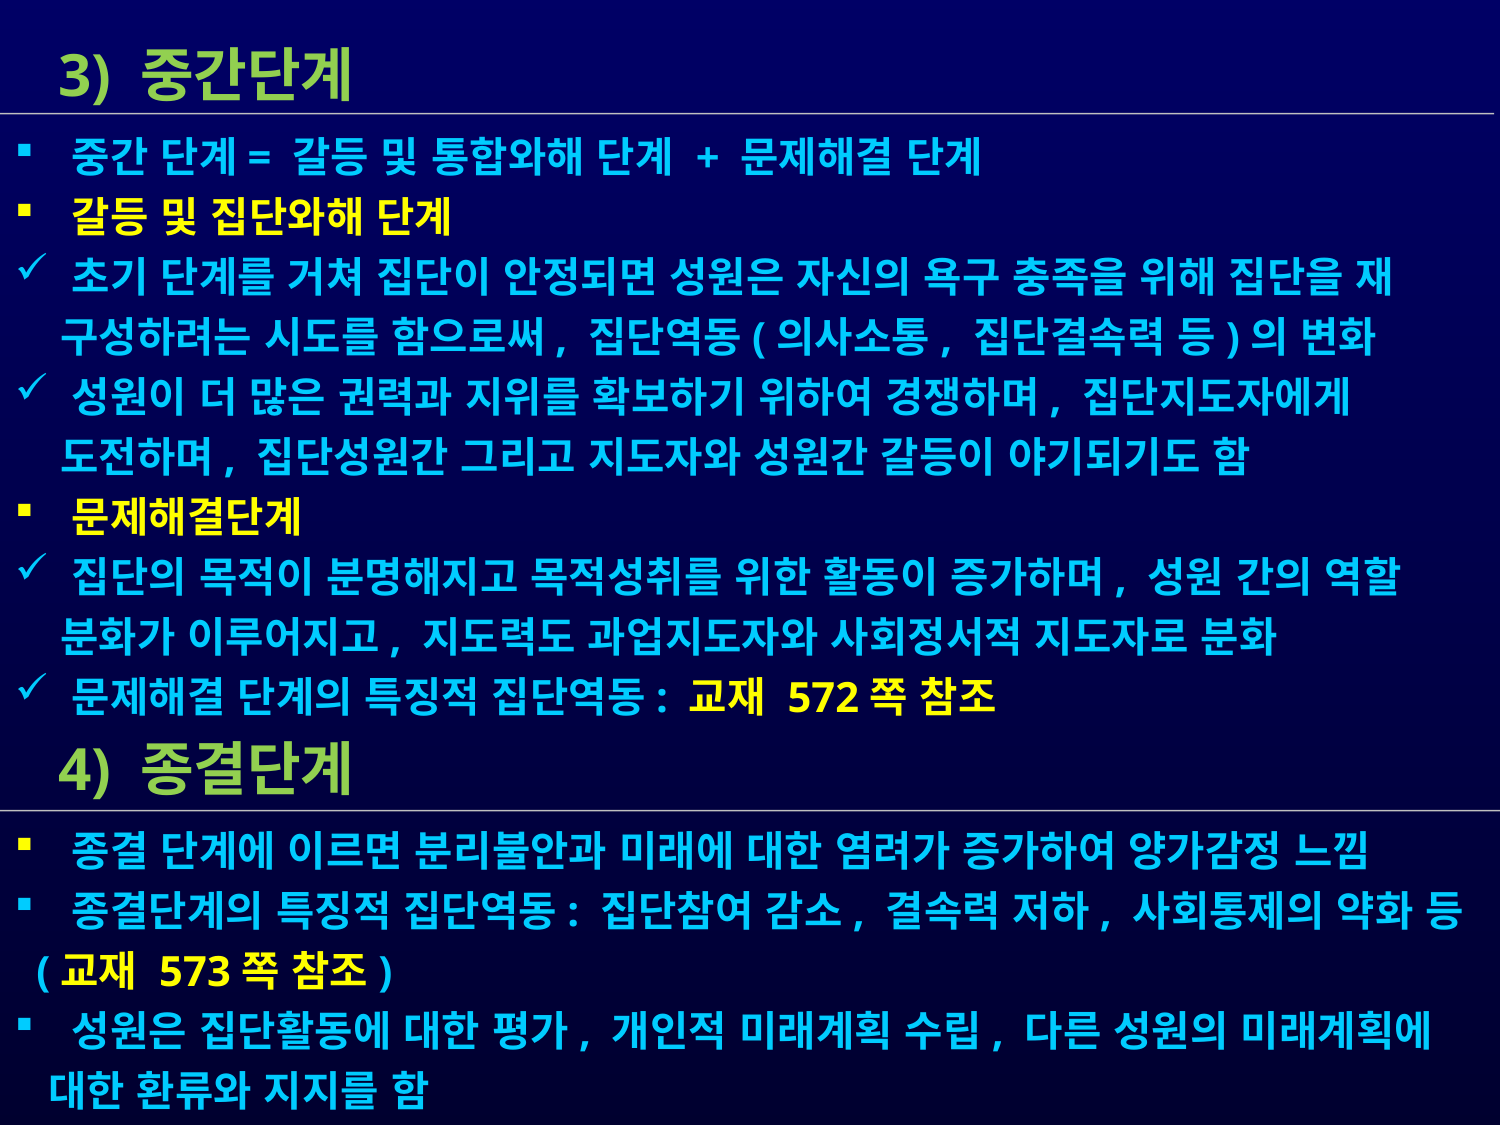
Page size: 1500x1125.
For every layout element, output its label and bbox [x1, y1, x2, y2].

text_box [0, 30, 1500, 1125]
